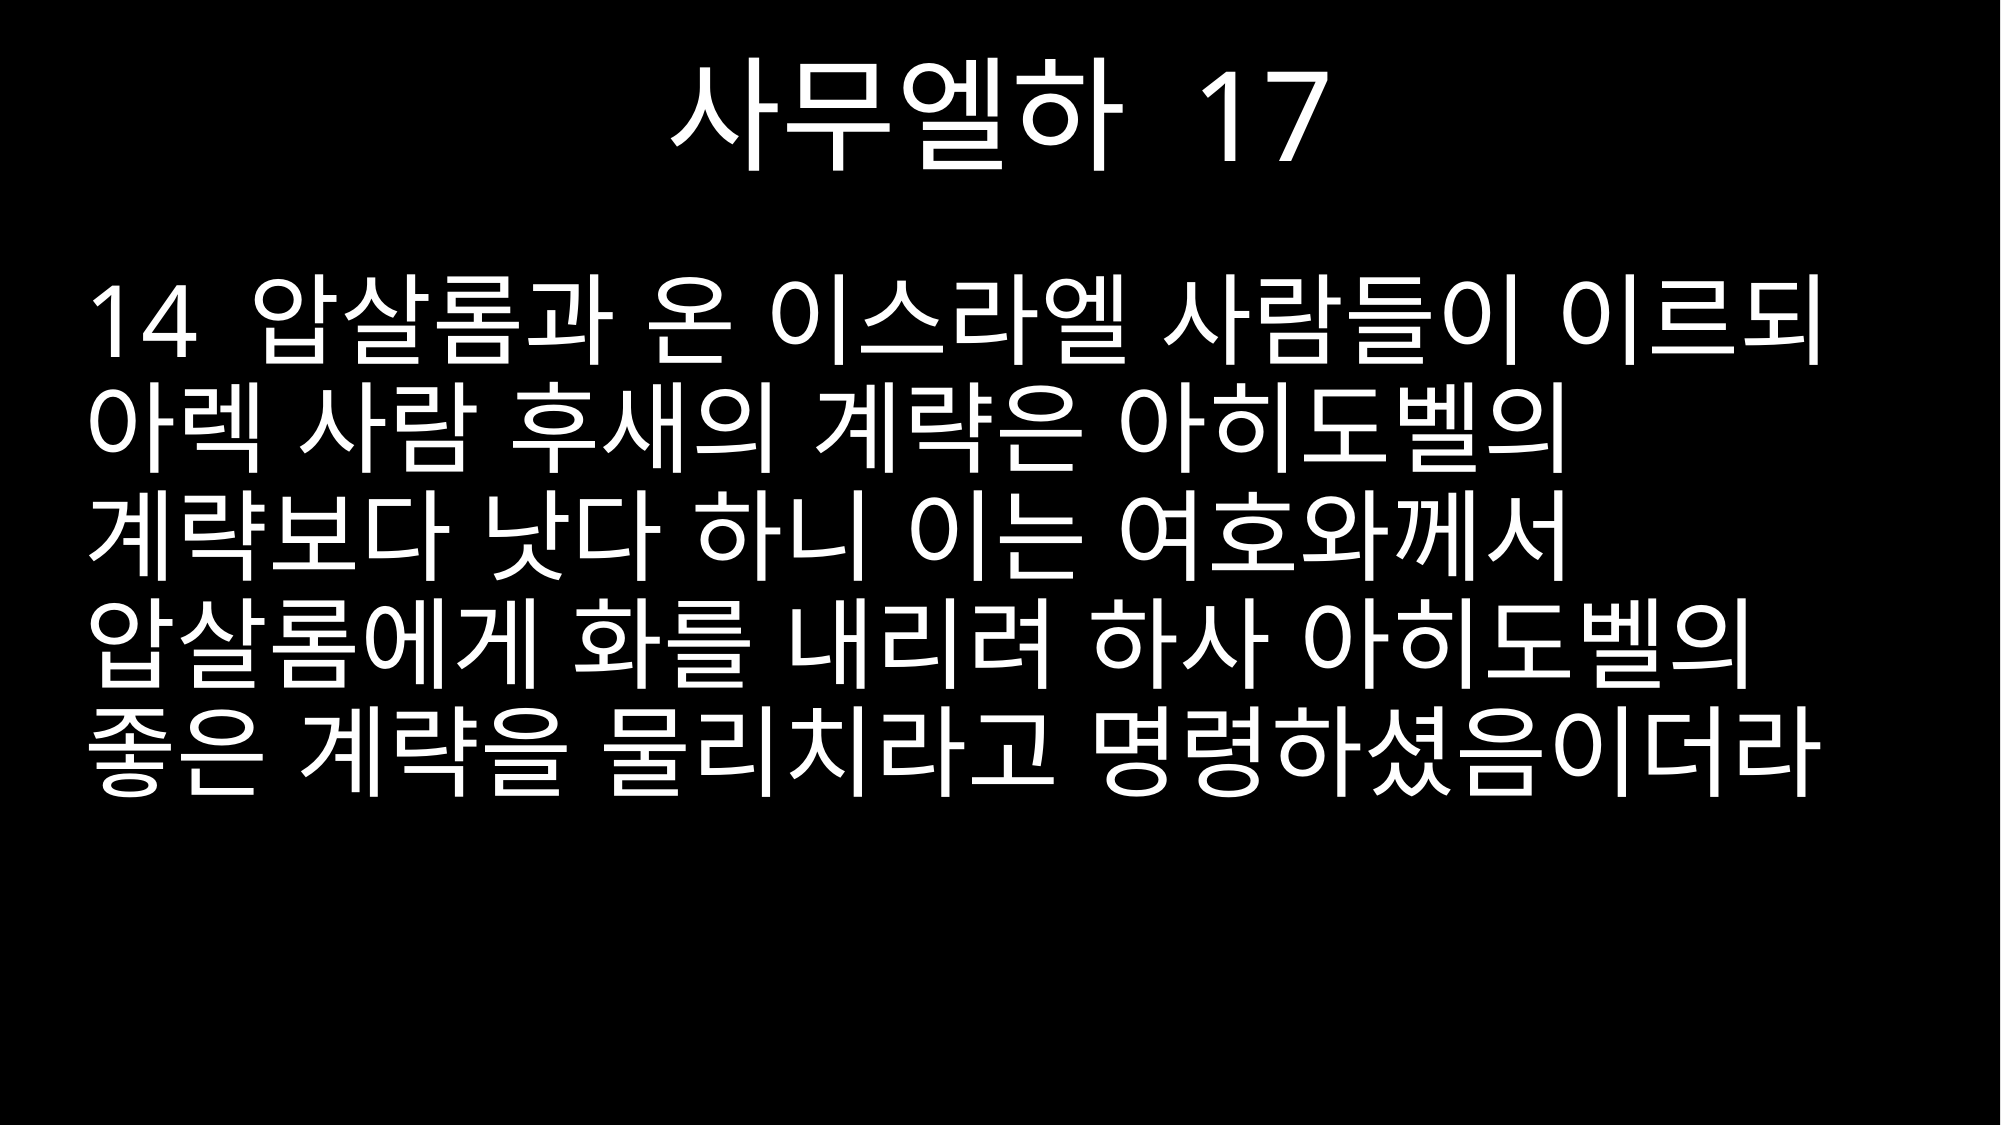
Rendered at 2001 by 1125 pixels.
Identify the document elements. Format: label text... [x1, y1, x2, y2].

footer 사무엘하 17 [0, 32, 2000, 192]
picture [0, 0, 2001, 1125]
list 14 압살롬과 온 이스라엘 사람들이 이르되 아렉 사람 후새의 계략은 아히도벨의 계략보다 낫다 하니 이는 여호와께서 압살롬에게 화를 내리려 하사 아히도벨의 좋은 계략을 물리치라고 명령하셨음이더라 [69, 263, 1953, 423]
